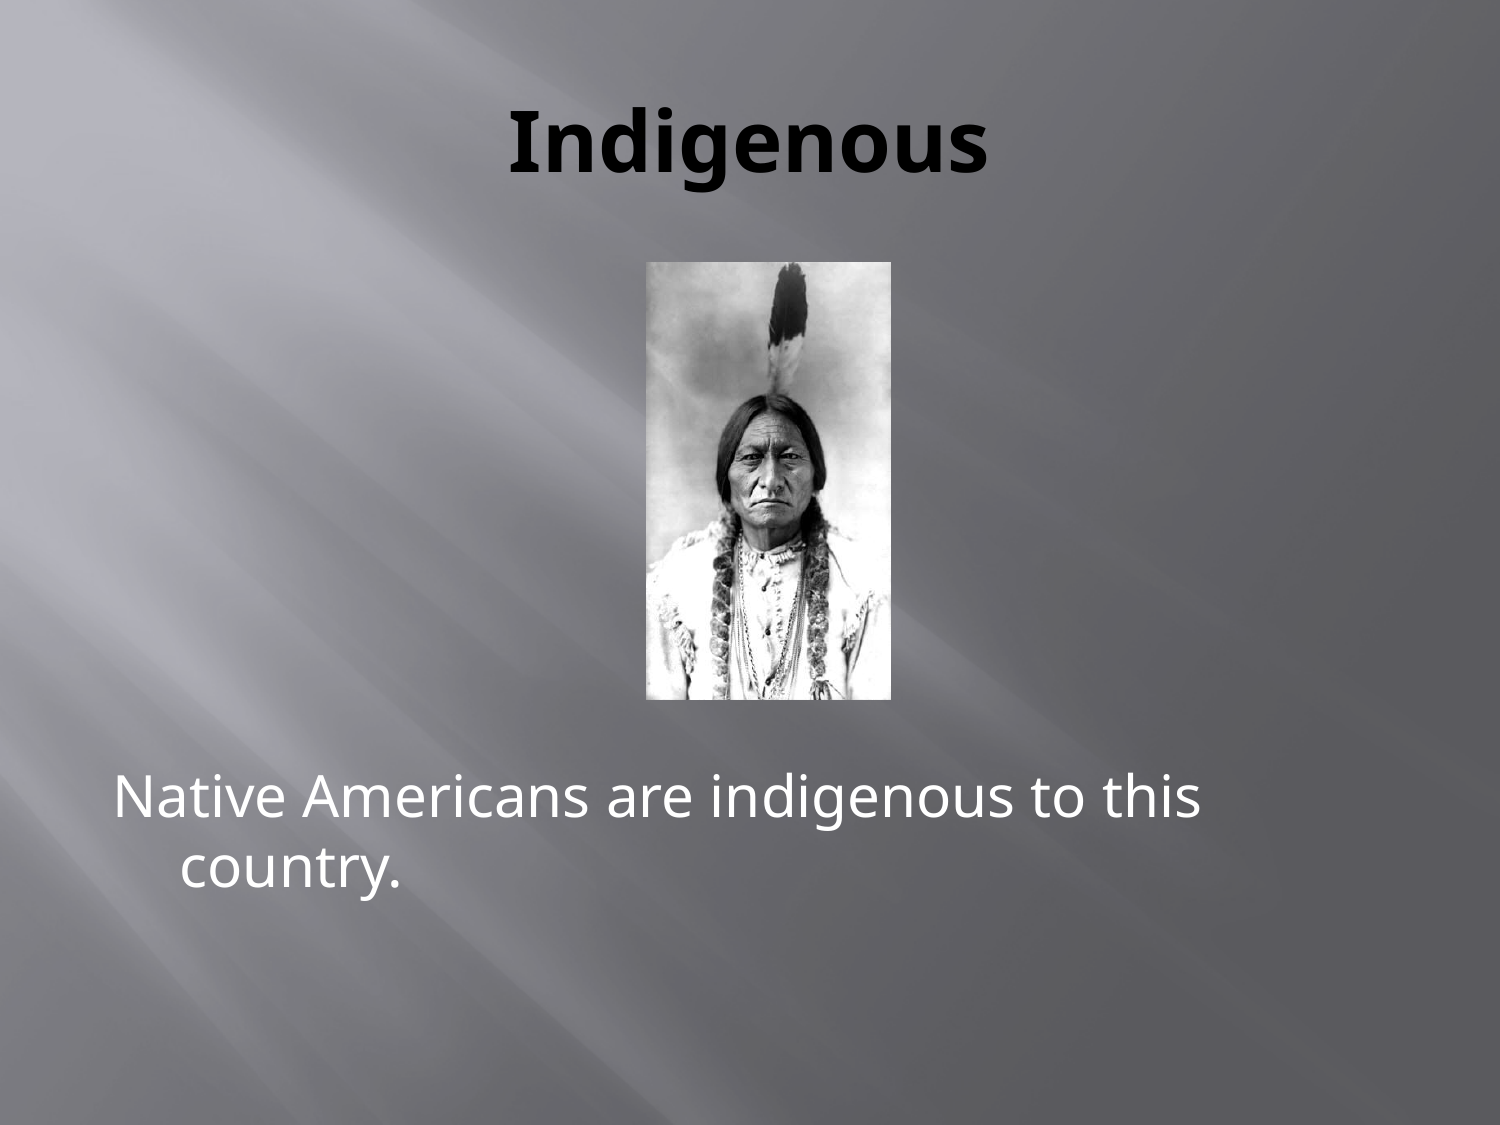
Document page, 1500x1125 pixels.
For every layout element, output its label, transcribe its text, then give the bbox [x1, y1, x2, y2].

picture [646, 262, 891, 700]
title Indigenous [75, 45, 1425, 233]
list Native Americans are indigenous to this country. [75, 262, 1425, 1035]
